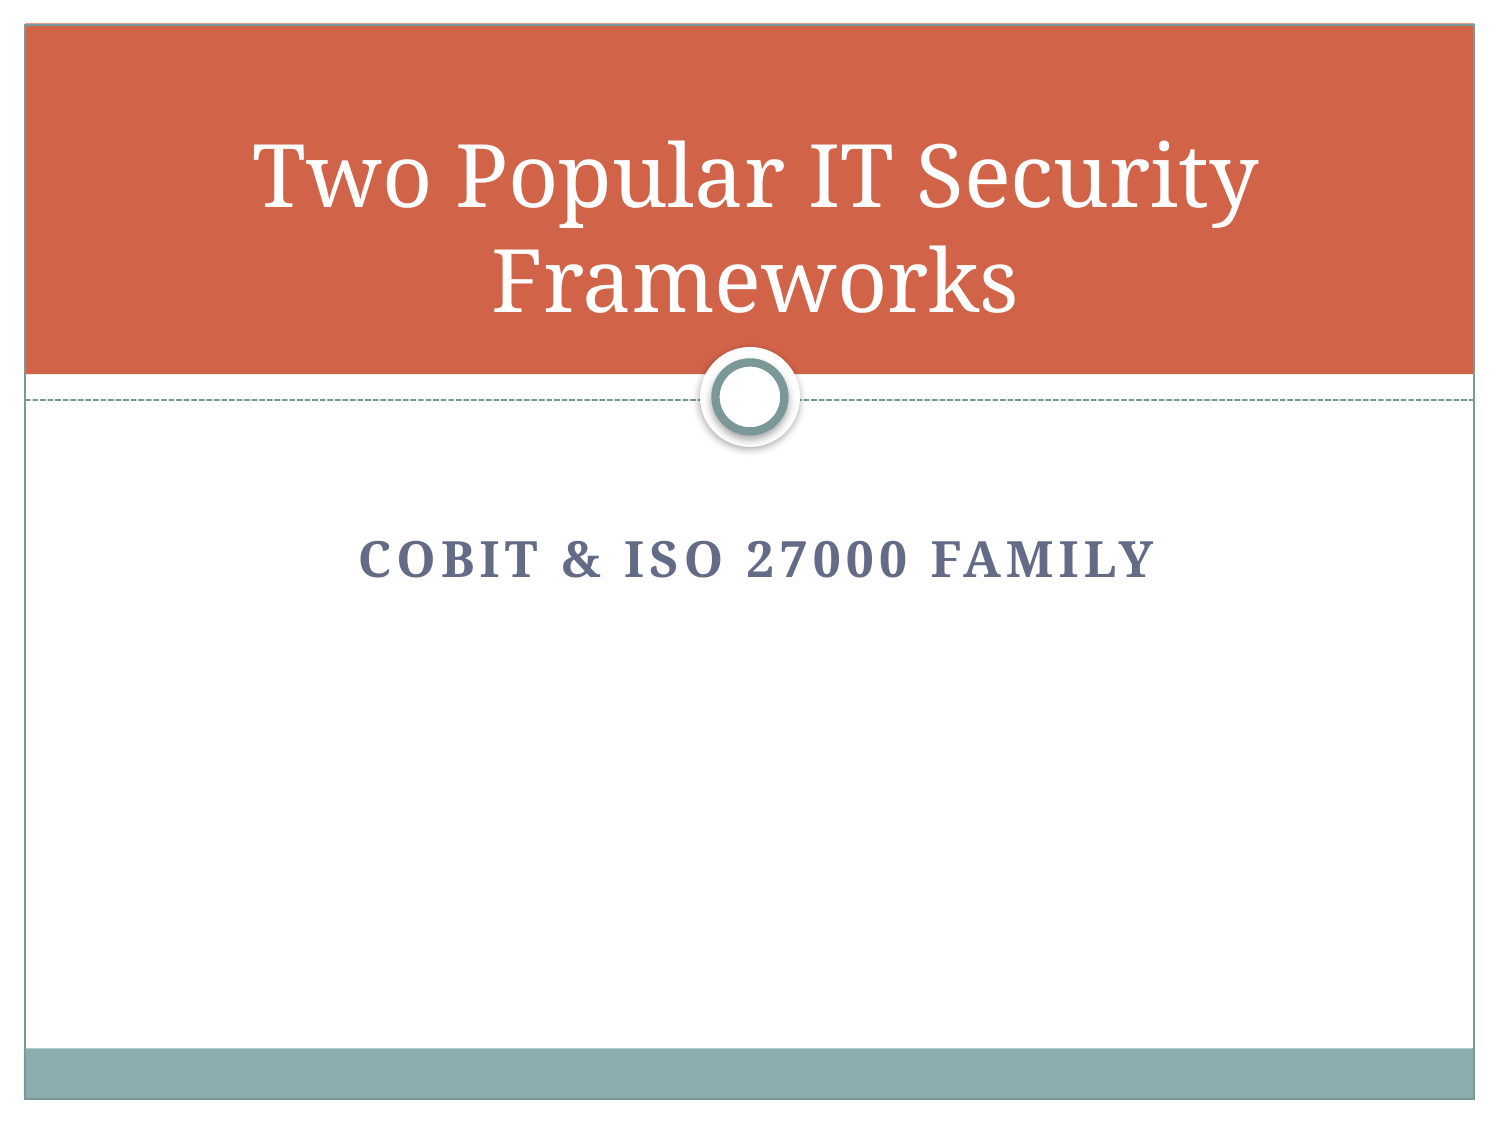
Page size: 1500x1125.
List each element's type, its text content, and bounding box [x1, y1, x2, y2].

title Two Popular IT Security Frameworks [118, 87, 1394, 338]
list Cobit & ISO 27000 Family [224, 450, 1288, 725]
